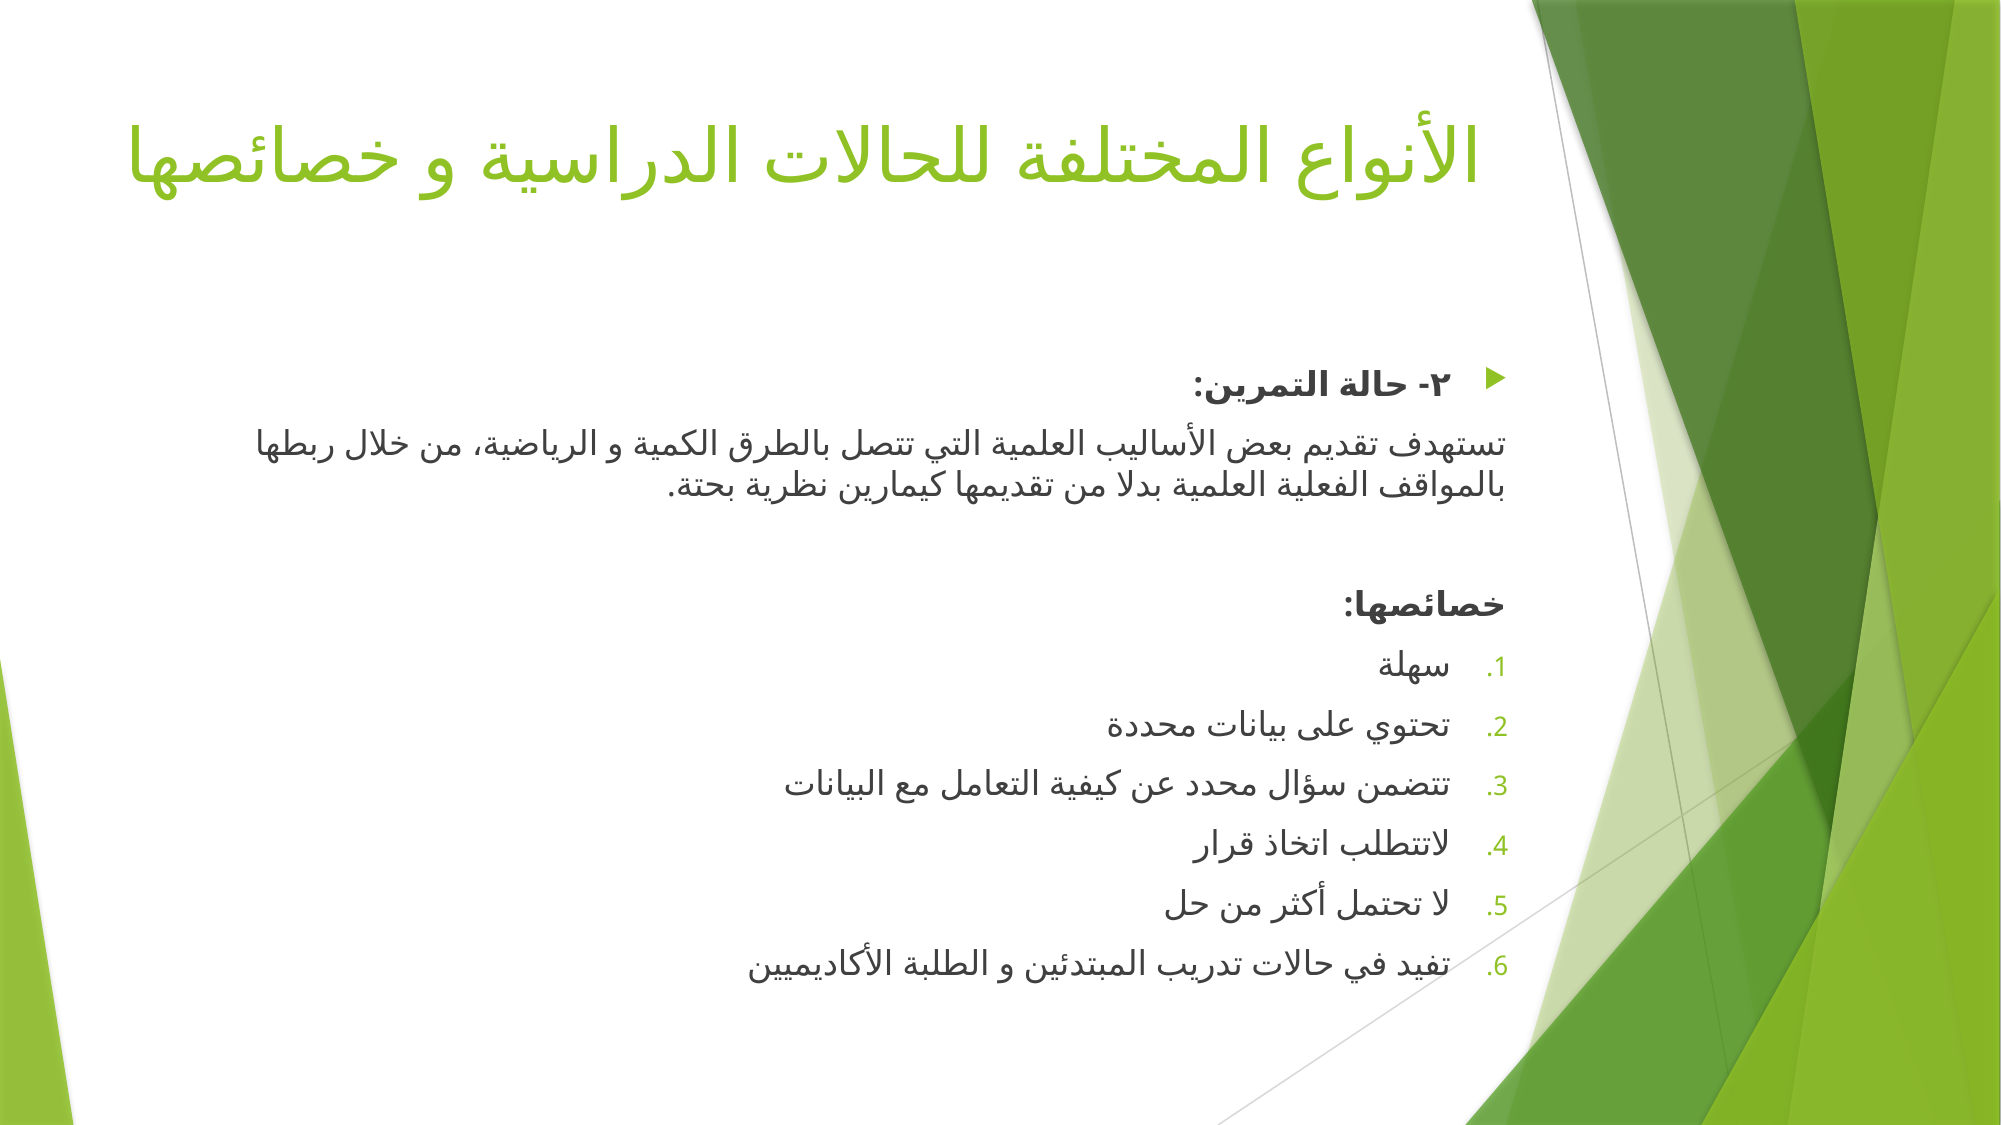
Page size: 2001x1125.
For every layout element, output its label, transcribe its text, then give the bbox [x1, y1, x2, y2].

list ٢- حالة التمرين: تستهدف تقديم بعض الأساليب العلمية التي تتصل بالطرق الكمية و الرياضية، من خلال ربطها بالمواقف الفعلية العلمية بدلا من تقديمها كيمارين نظرية بحتة. خصائصها: سهلة تحتوي على بيانات محددة تتضمن سؤال محدد عن كيفية التعامل مع البيانات لاتتطلب اتخاذ قرار لا تحتمل أكثر من حل تفيد في حالات تدريب المبتدئين و الطلبة الأكاديميين [111, 354, 1522, 992]
title الأنواع المختلفة للحالات الدراسية و خصائصها [111, 99, 1522, 317]
